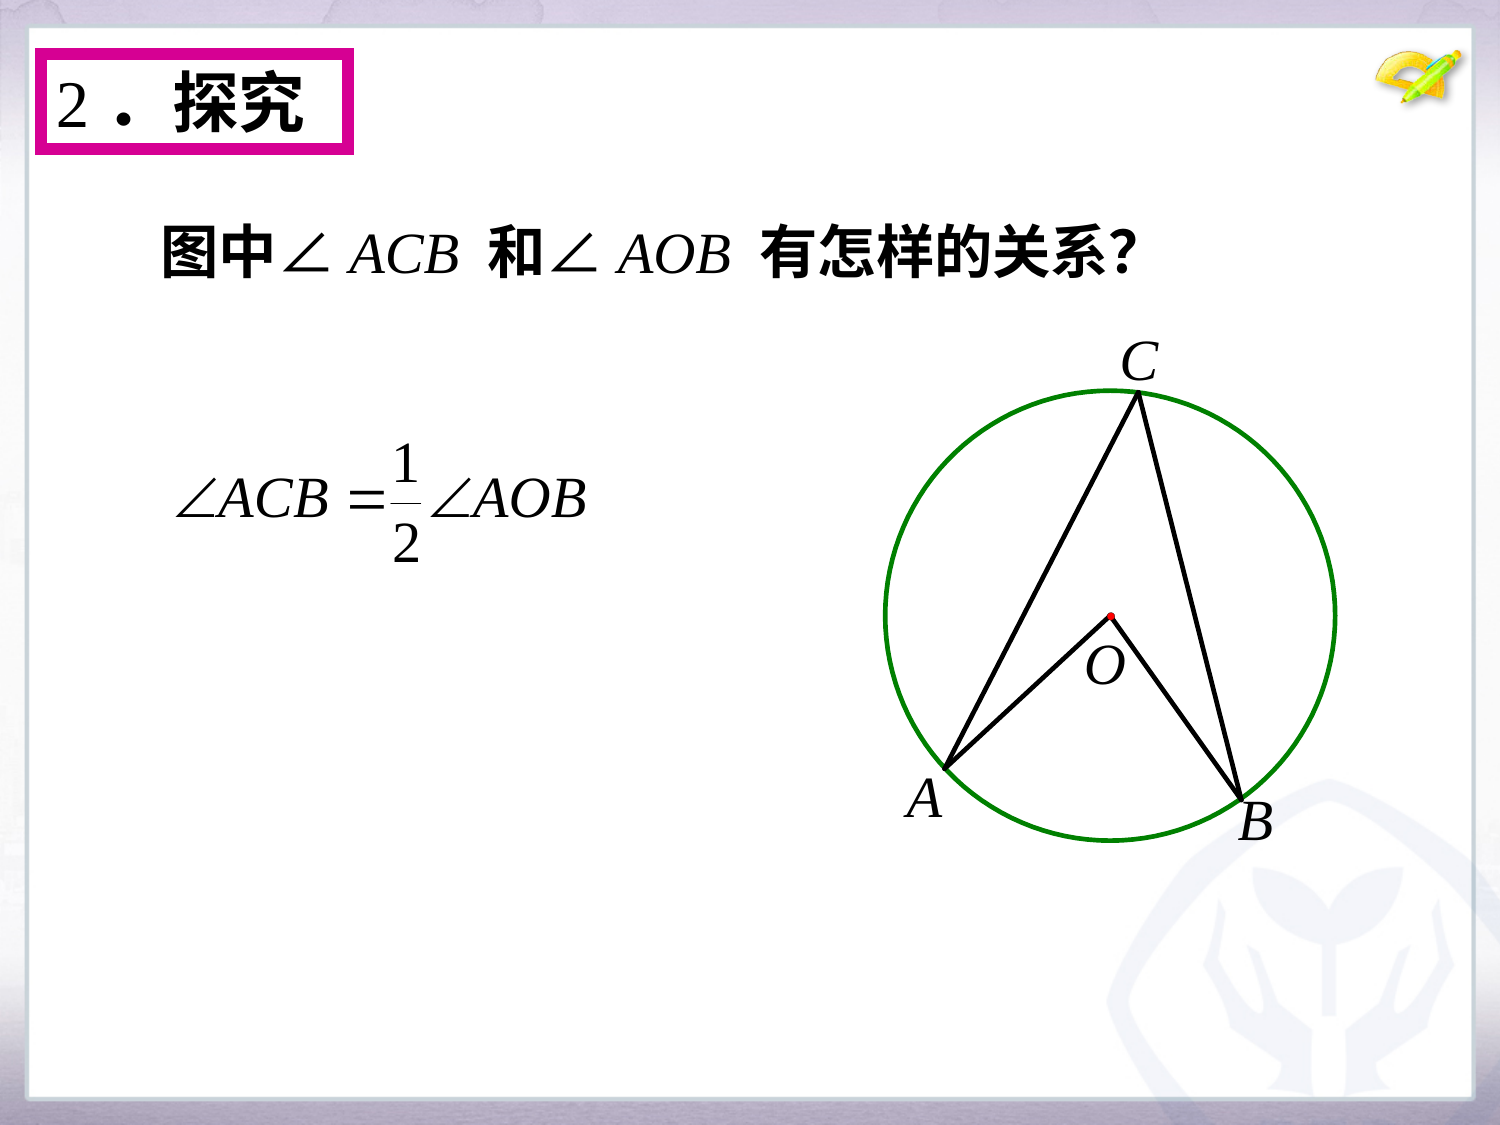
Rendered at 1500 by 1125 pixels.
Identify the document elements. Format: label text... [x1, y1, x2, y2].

picture [0, 0, 1500, 1125]
text_box 图中∠ACB 和∠AOB 有怎样的关系？ [29, 208, 1500, 293]
text_box 2．探究 [41, 53, 349, 149]
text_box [170, 432, 591, 569]
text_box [869, 314, 1353, 861]
